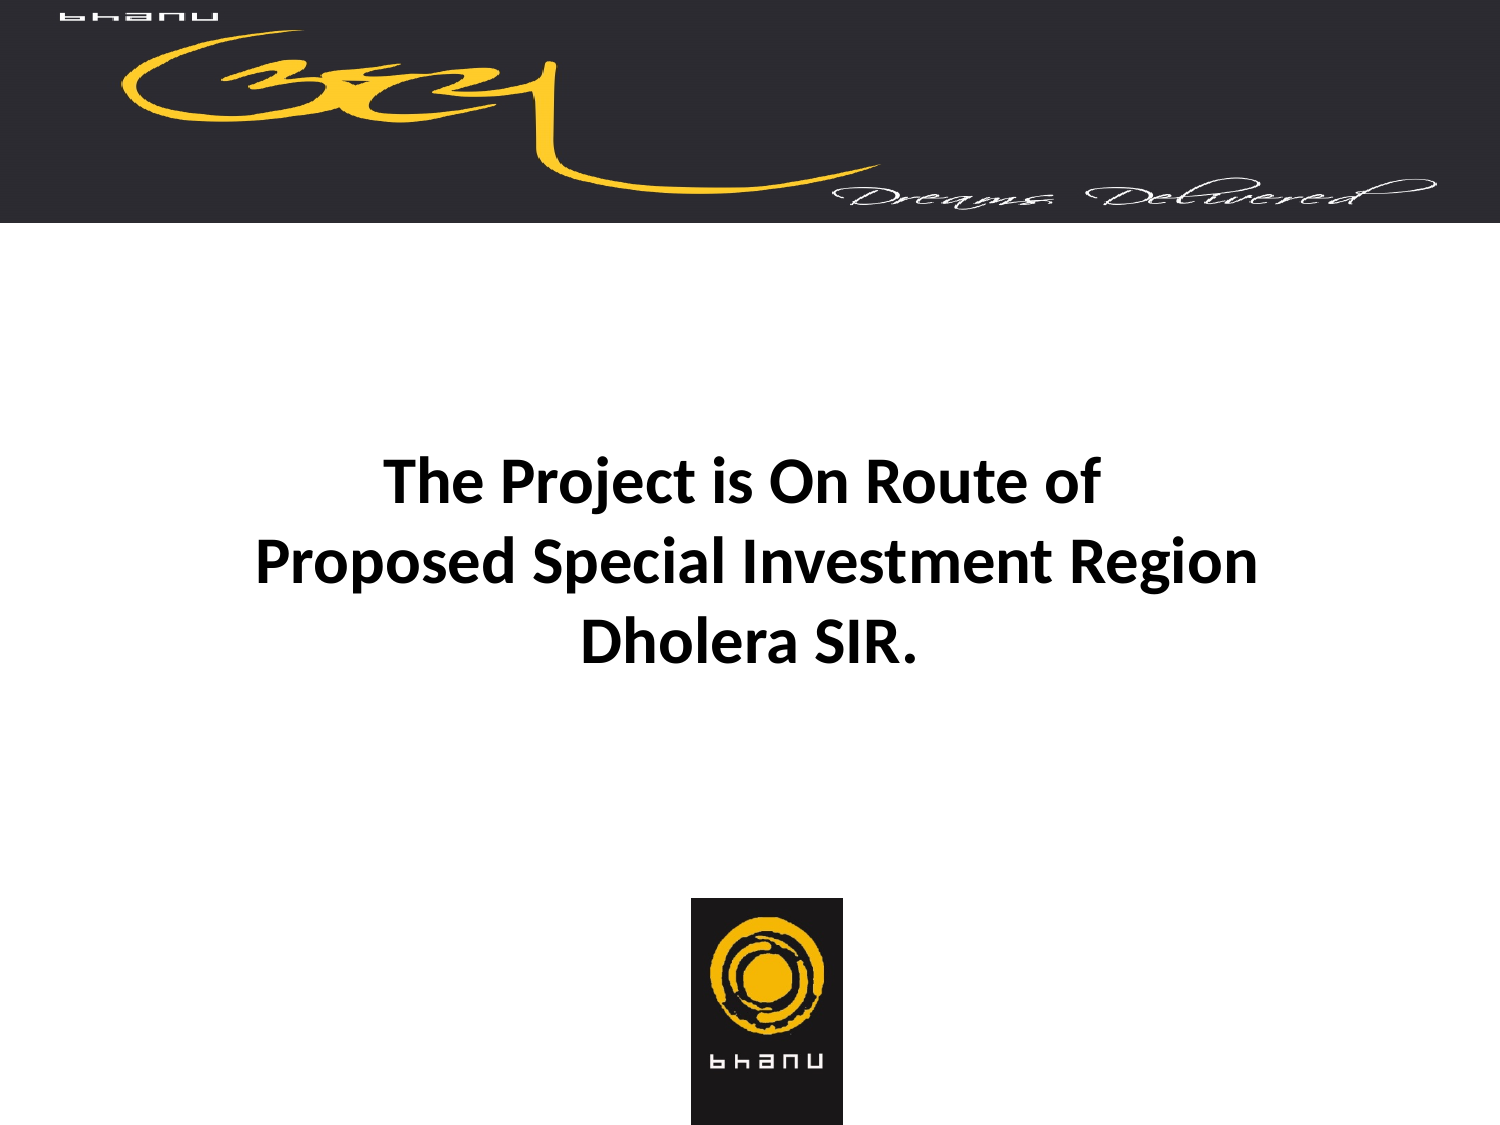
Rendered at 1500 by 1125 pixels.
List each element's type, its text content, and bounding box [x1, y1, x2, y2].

picture [691, 898, 843, 1125]
title The Project is On Route of Proposed Special Investment Region Dholera SIR. [112, 222, 1388, 891]
picture [0, 0, 1500, 223]
